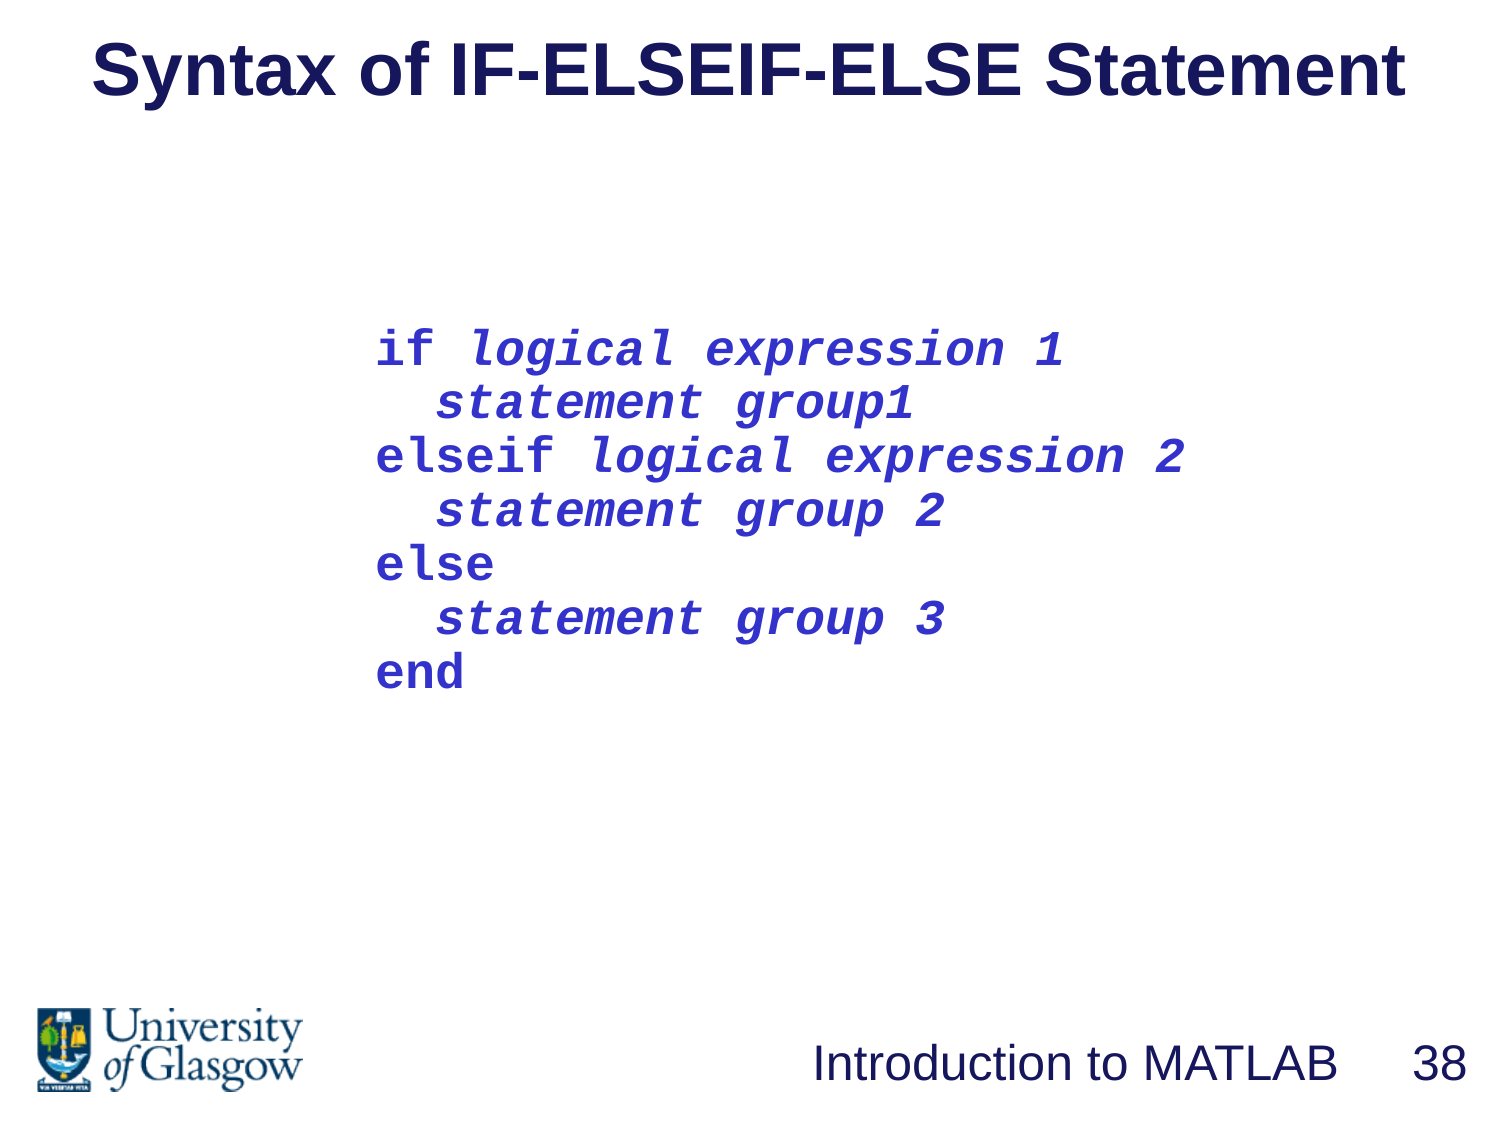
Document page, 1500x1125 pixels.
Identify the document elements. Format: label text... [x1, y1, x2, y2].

picture [37, 1008, 303, 1092]
text_box if logical expression 1 statement group1 elseif logical expression 2 statement group 2 else statement group 3 end [360, 314, 1220, 707]
text_box Syntax of IF-ELSEIF-ELSE Statement [41, 2, 1459, 128]
